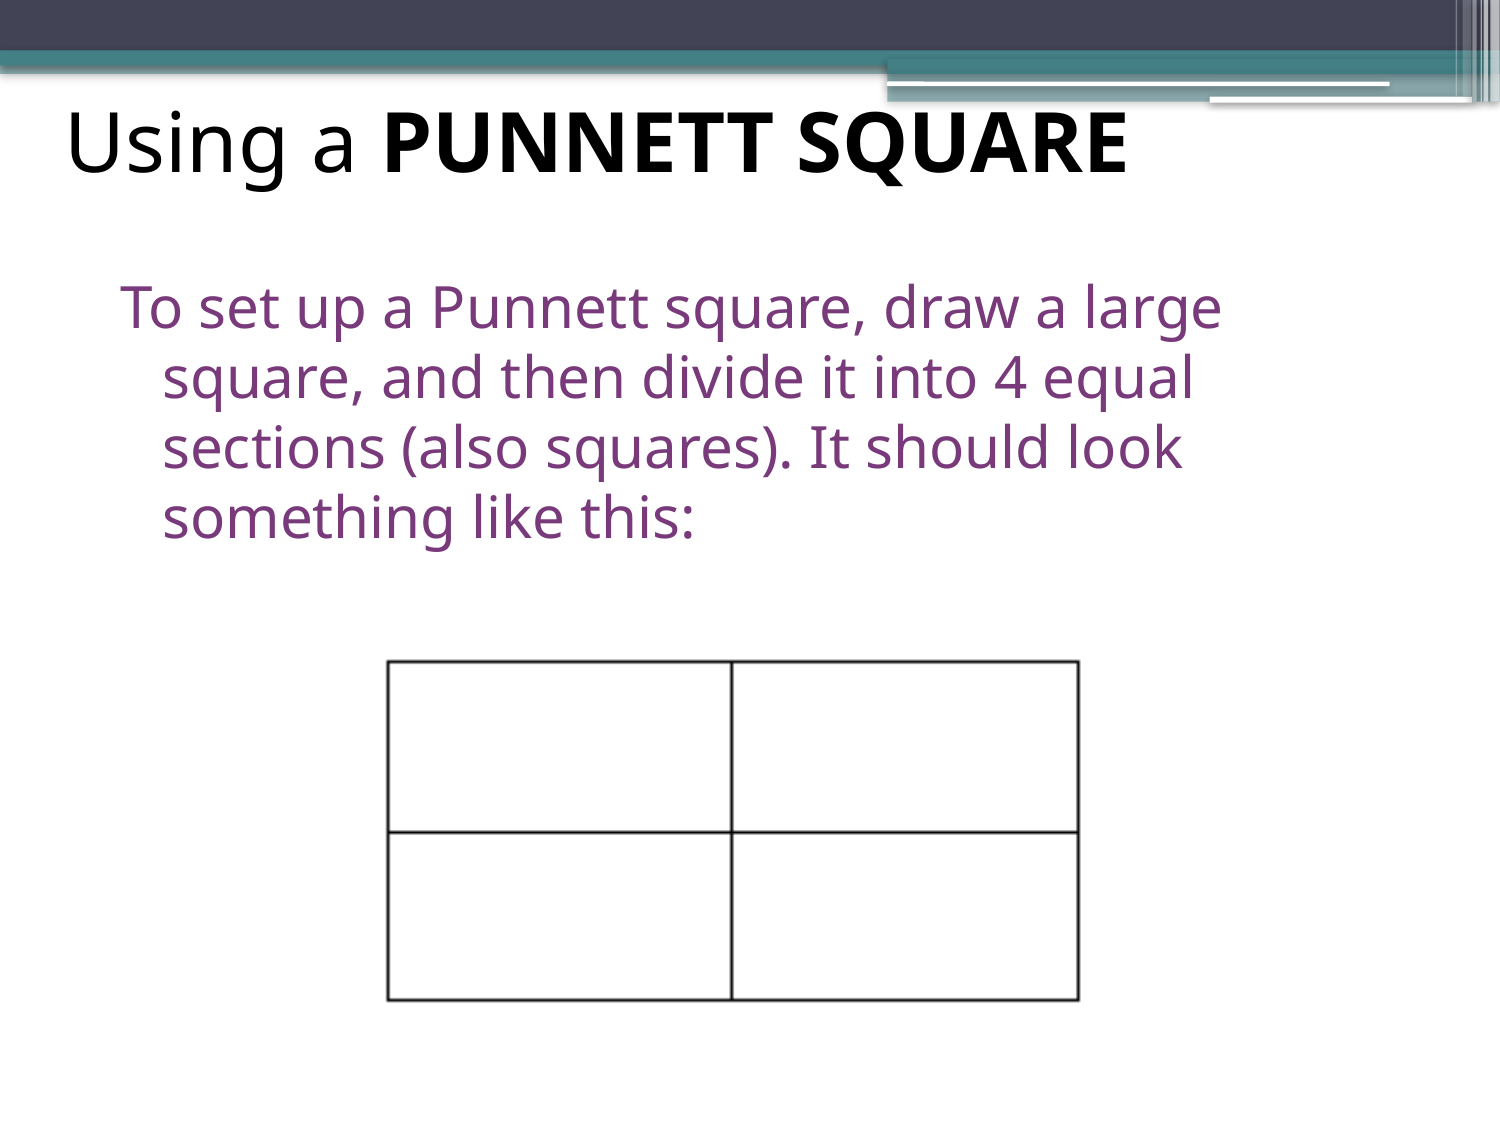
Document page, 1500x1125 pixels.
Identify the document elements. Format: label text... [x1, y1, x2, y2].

title Using a PUNNETT SQUARE [50, 45, 1425, 233]
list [324, 615, 1151, 1046]
list To set up a Punnett square, draw a large square, and then divide it into 4 equal sections (also squares). It should look something like this: [87, 262, 1388, 625]
